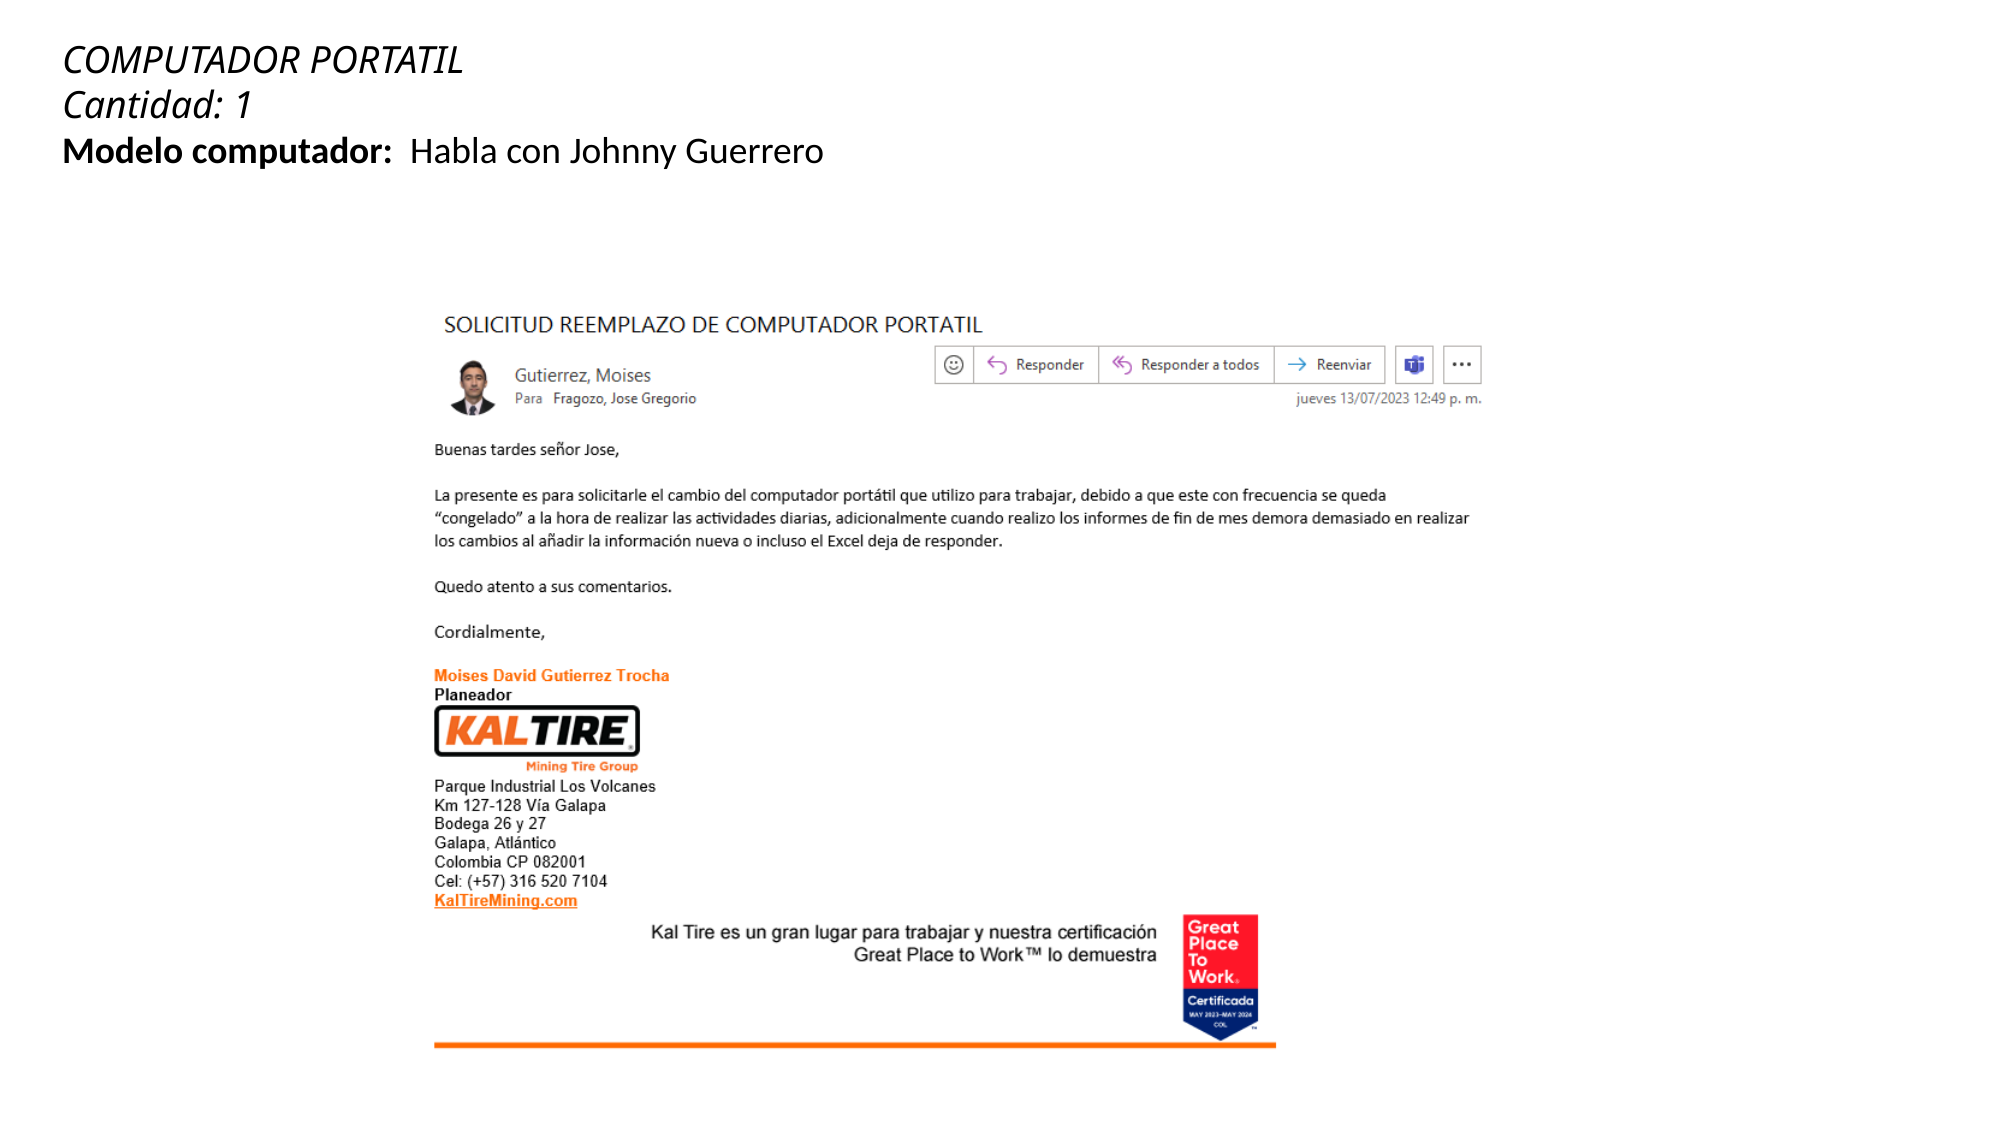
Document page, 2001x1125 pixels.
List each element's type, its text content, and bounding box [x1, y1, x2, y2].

text_box COMPUTADOR PORTATIL Cantidad: 1 Modelo computador: Habla con Johnny Guerrero [47, 28, 840, 179]
picture [426, 300, 1501, 1054]
